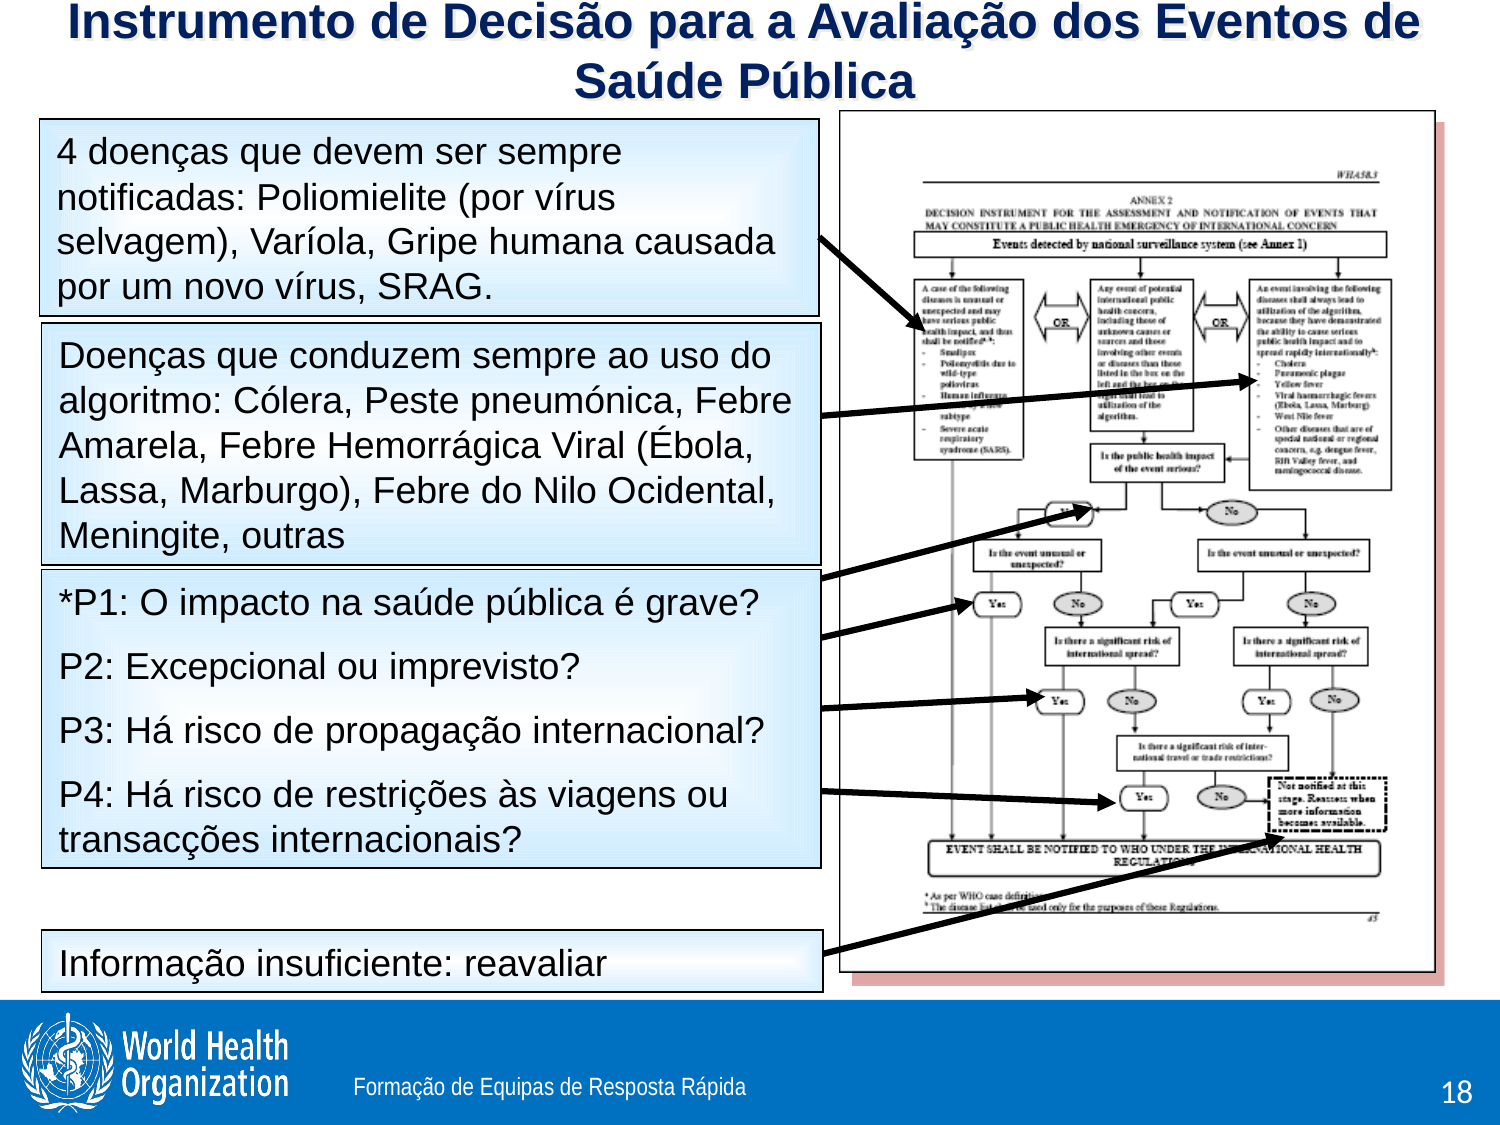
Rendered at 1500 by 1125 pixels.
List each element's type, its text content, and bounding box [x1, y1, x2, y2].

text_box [41, 507, 1117, 836]
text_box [41, 322, 1258, 568]
picture [21, 1012, 288, 1113]
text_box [41, 836, 1286, 994]
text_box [39, 118, 926, 323]
title Instrumento de Decisão para a Avaliação dos Eventos de Saúde Pública [0, 0, 1500, 116]
picture [839, 109, 1436, 973]
